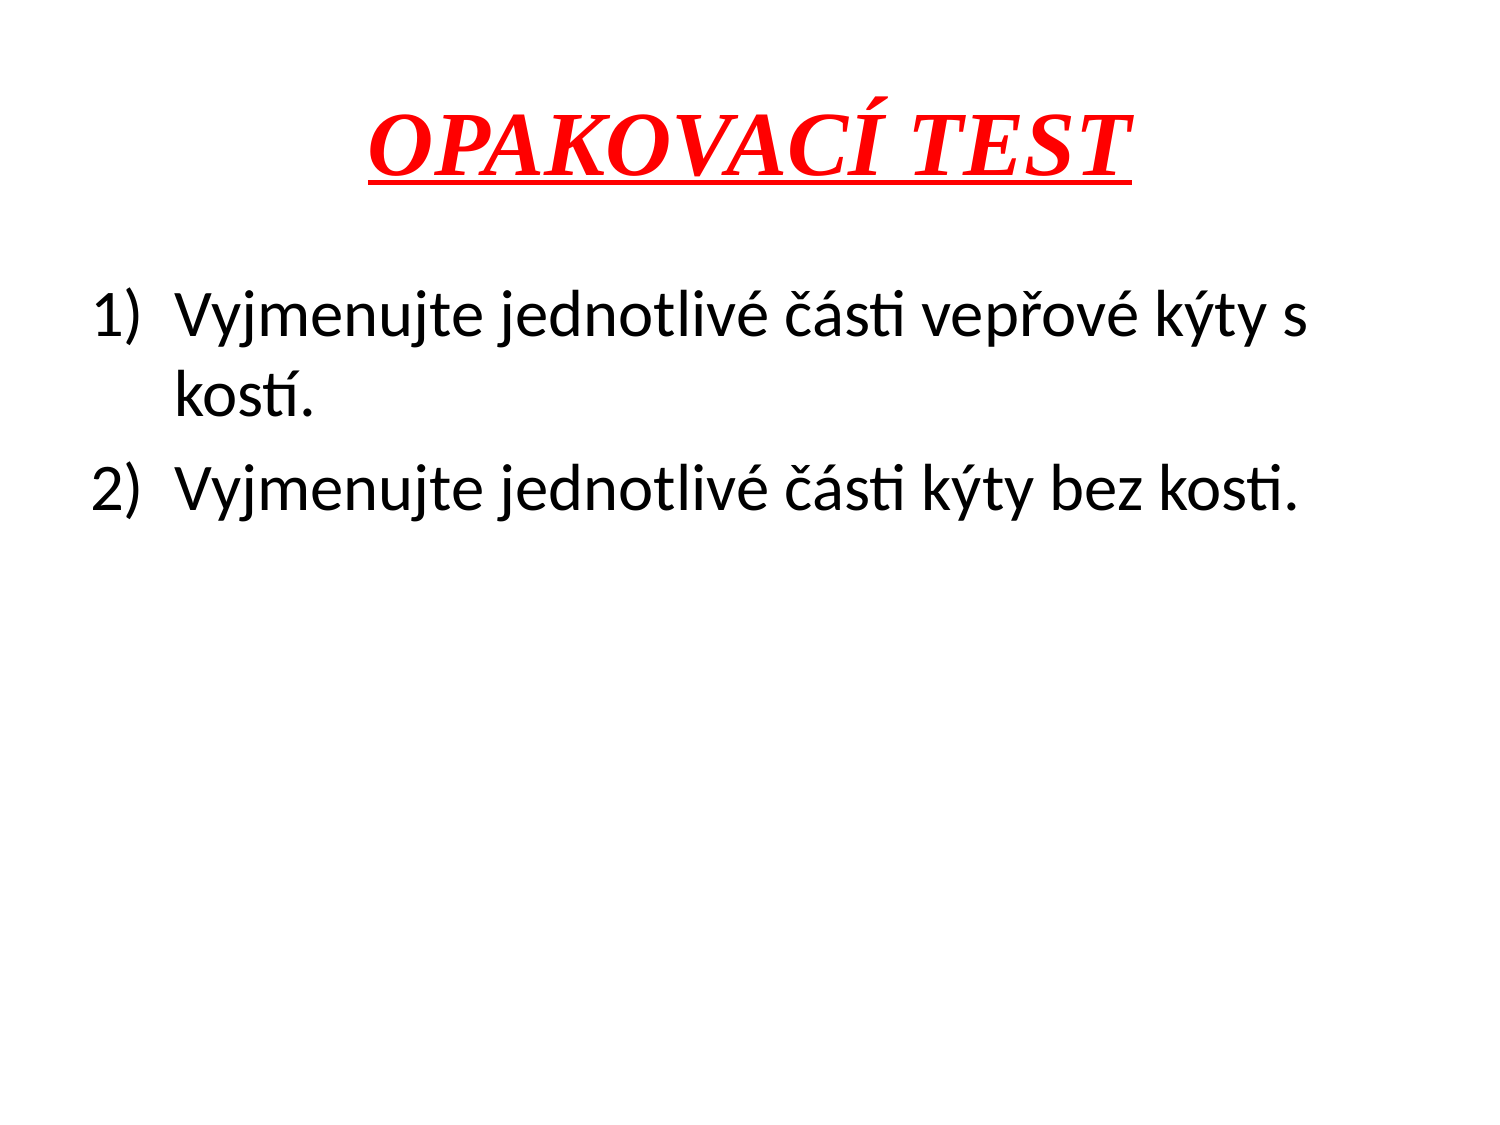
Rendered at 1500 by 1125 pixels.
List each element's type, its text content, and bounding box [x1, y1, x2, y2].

title OPAKOVACÍ TEST [75, 45, 1425, 233]
list Vyjmenujte jednotlivé části vepřové kýty s kostí. Vyjmenujte jednotlivé části kýty bez kosti. [75, 262, 1425, 1005]
